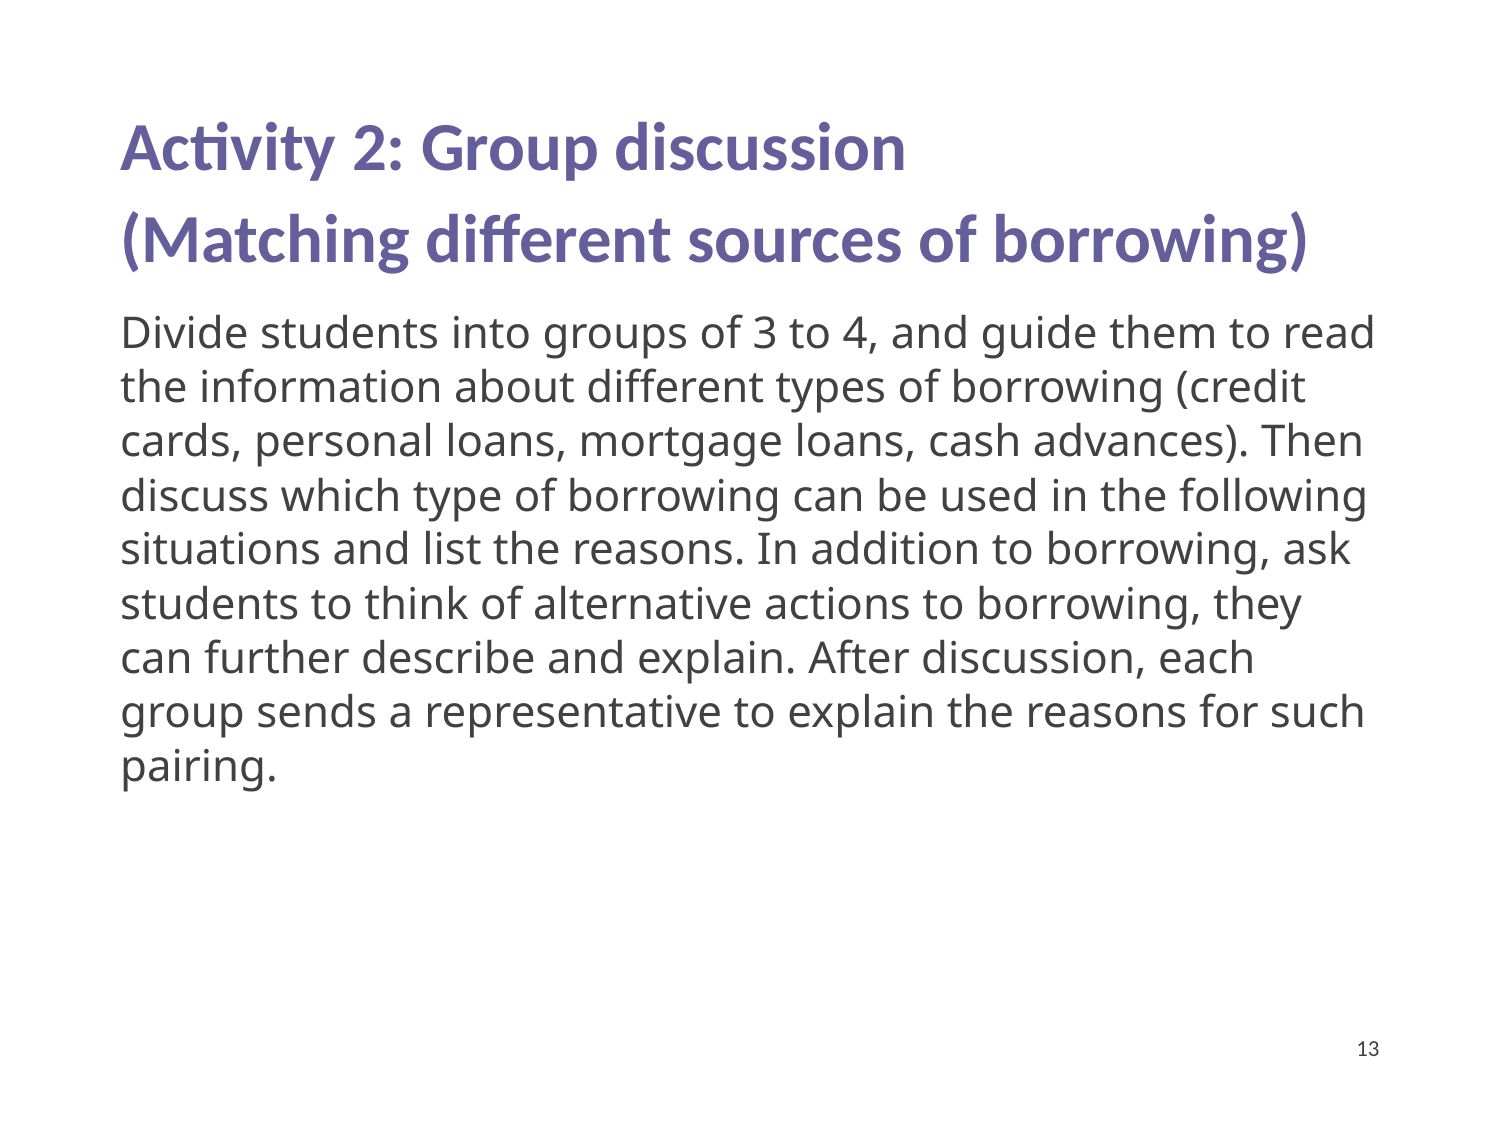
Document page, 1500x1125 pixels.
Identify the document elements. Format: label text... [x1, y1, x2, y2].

list Activity 2: Group discussion (Matching different sources of borrowing) [119, 113, 1382, 269]
list Divide students into groups of 3 to 4, and guide them to read the information about different types of borrowing (credit cards, personal loans, mortgage loans, cash advances). Then discuss which type of borrowing can be used in the following situations and list the reasons. In addition to borrowing, ask students to think of alternative actions to borrowing, they can further describe and explain. After discussion, each group sends a representative to explain the reasons for such pairing. [119, 306, 1381, 954]
text_box [107, 197, 1367, 293]
slide_number 13 [1353, 1035, 1381, 1062]
